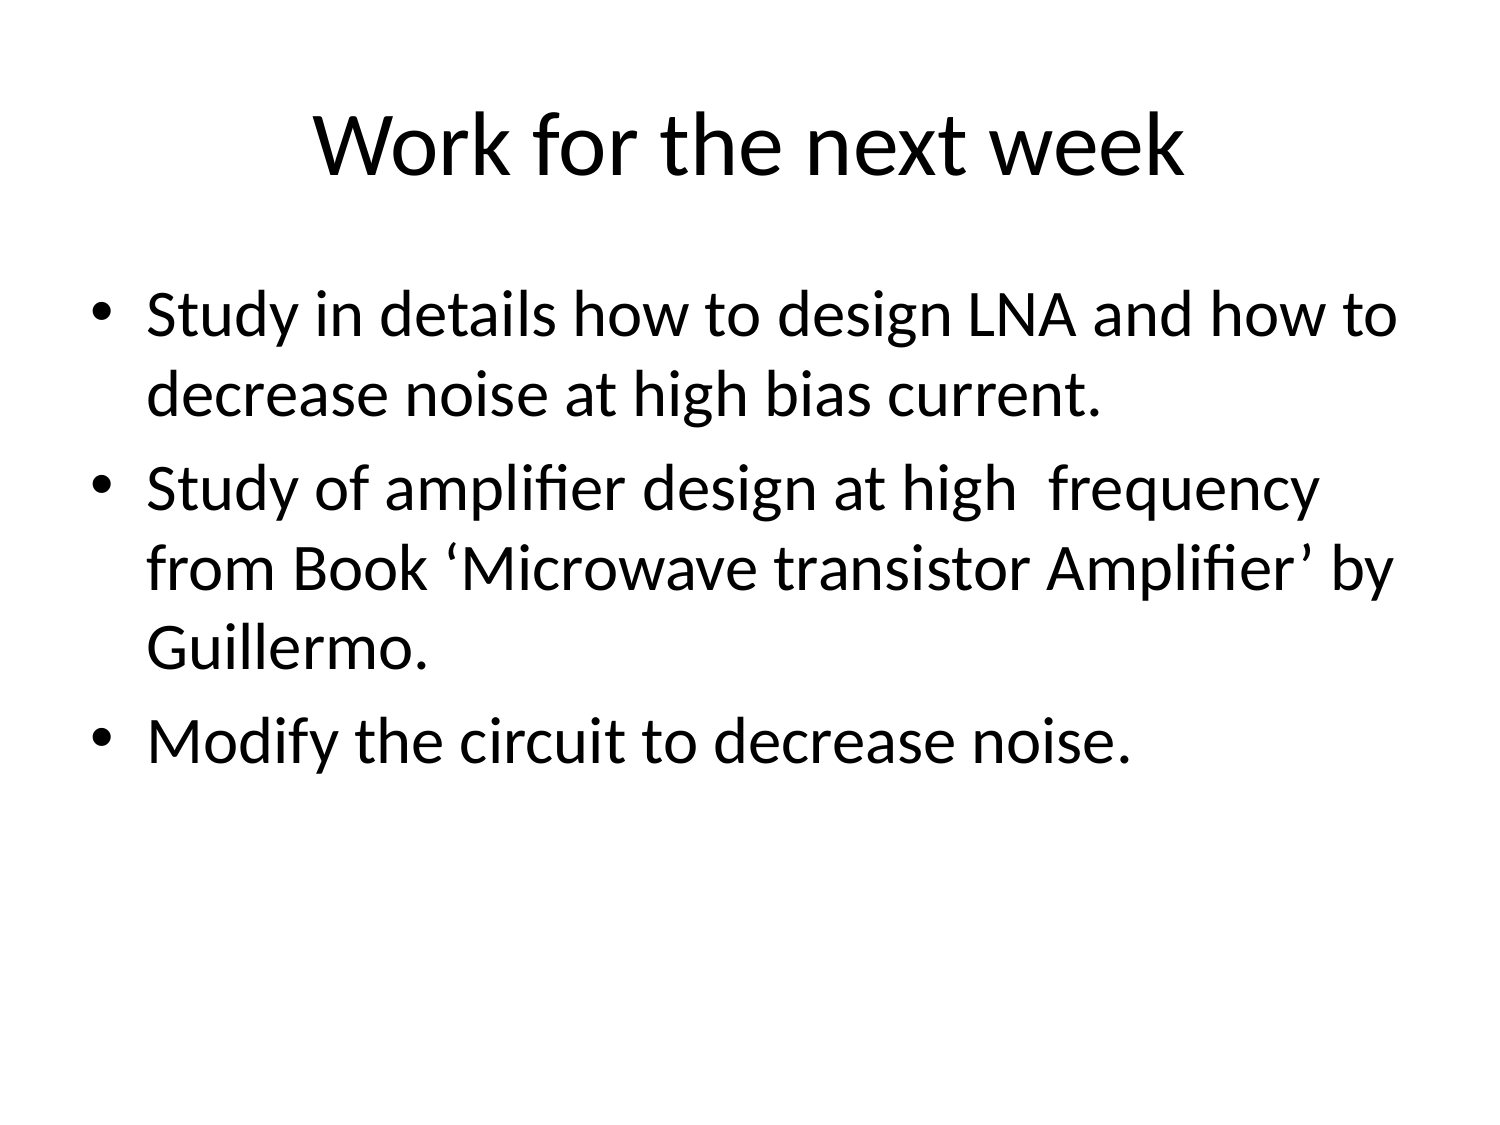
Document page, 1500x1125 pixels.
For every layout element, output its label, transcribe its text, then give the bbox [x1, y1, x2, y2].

list Study in details how to design LNA and how to decrease noise at high bias current. Study of amplifier design at high frequency from Book ‘Microwave transistor Amplifier’ by Guillermo. Modify the circuit to decrease noise. [75, 262, 1425, 1005]
title Work for the next week [75, 45, 1425, 233]
